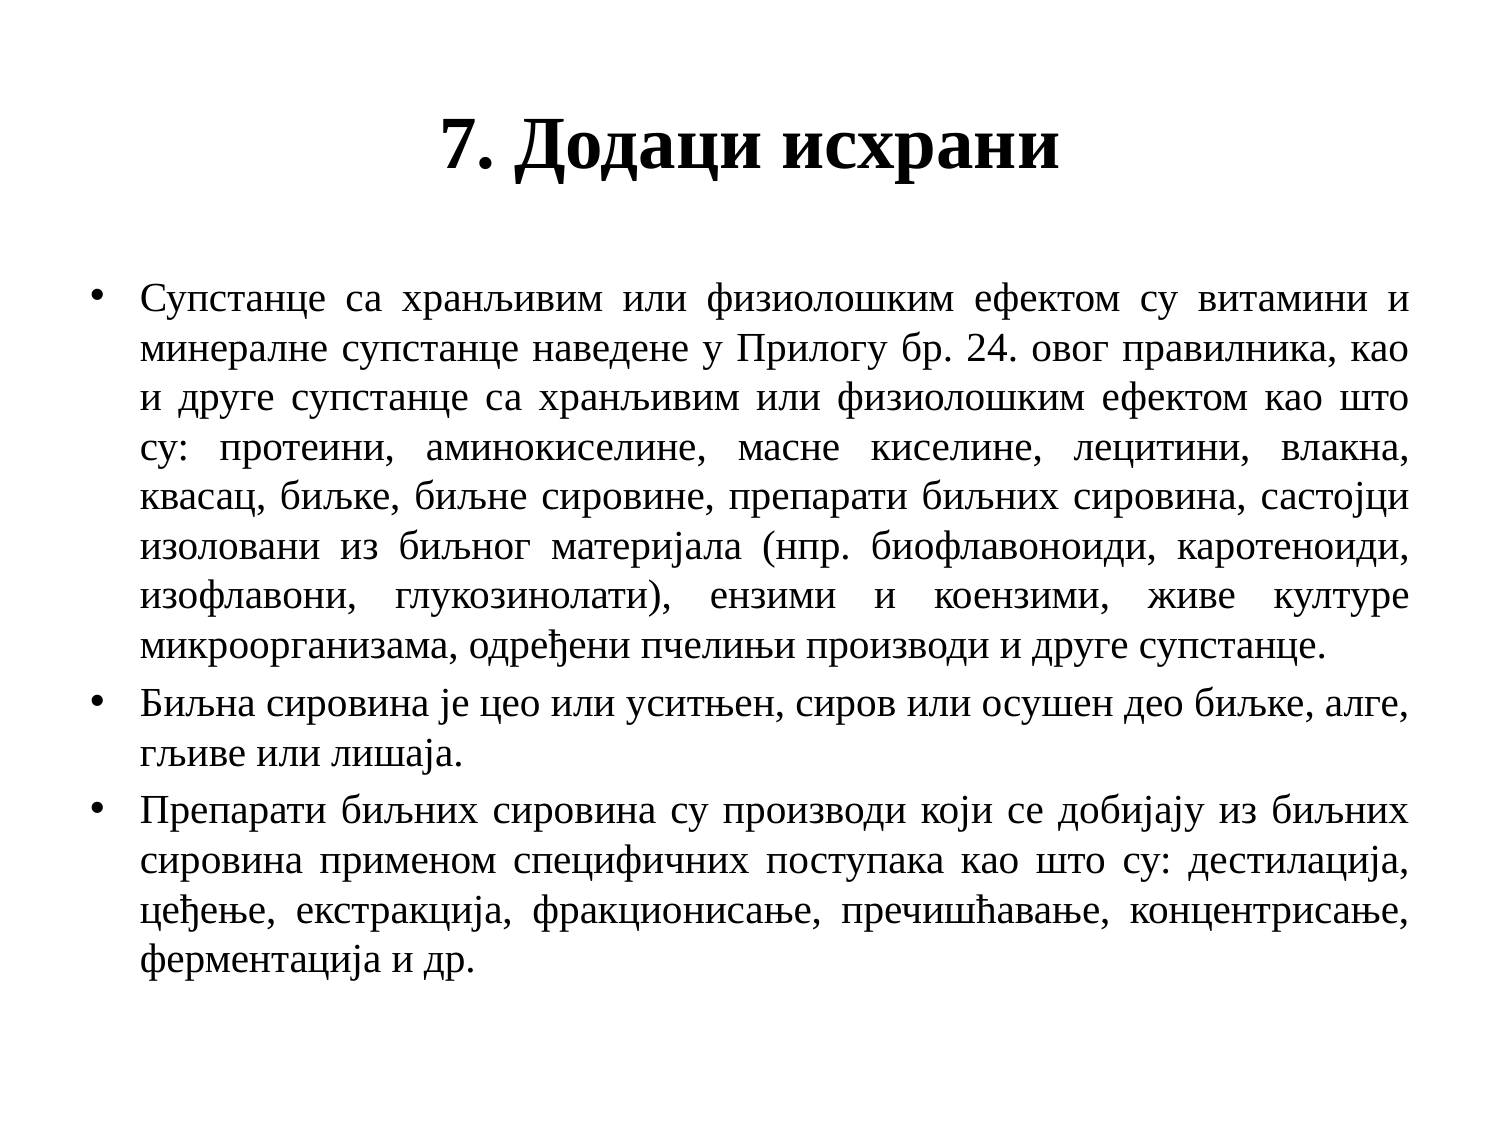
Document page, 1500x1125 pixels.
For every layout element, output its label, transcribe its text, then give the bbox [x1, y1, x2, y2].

list Супстанце са хранљивим или физиолошким ефектом су витамини и минералне супстанце наведене у Прилогу бр. 24. овог правилника, као и друге супстанце са хранљивим или физиолошким ефектом као што су: протеини, аминокиселине, масне киселине, лецитини, влакна, квасац, биљке, биљне сировине, препарати биљних сировина, састојци изоловани из биљног материјала (нпр. биофлавоноиди, каротеноиди, изофлавони, глукозинолати), ензими и коензими, живе културе микроорганизама, одређени пчелињи производи и друге супстанце. Биљна сировина је цео или уситњен, сиров или осушен део биљке, алге, гљиве или лишаја. Препарати биљних сировина су производи који се добијају из биљних сировина применом специфичних поступака као што су: дестилација, цеђење, екстракција, фракционисање, пречишћавање, концентрисање, ферментација и др. [75, 262, 1425, 1005]
title 7. Додаци исхрани [75, 45, 1425, 233]
